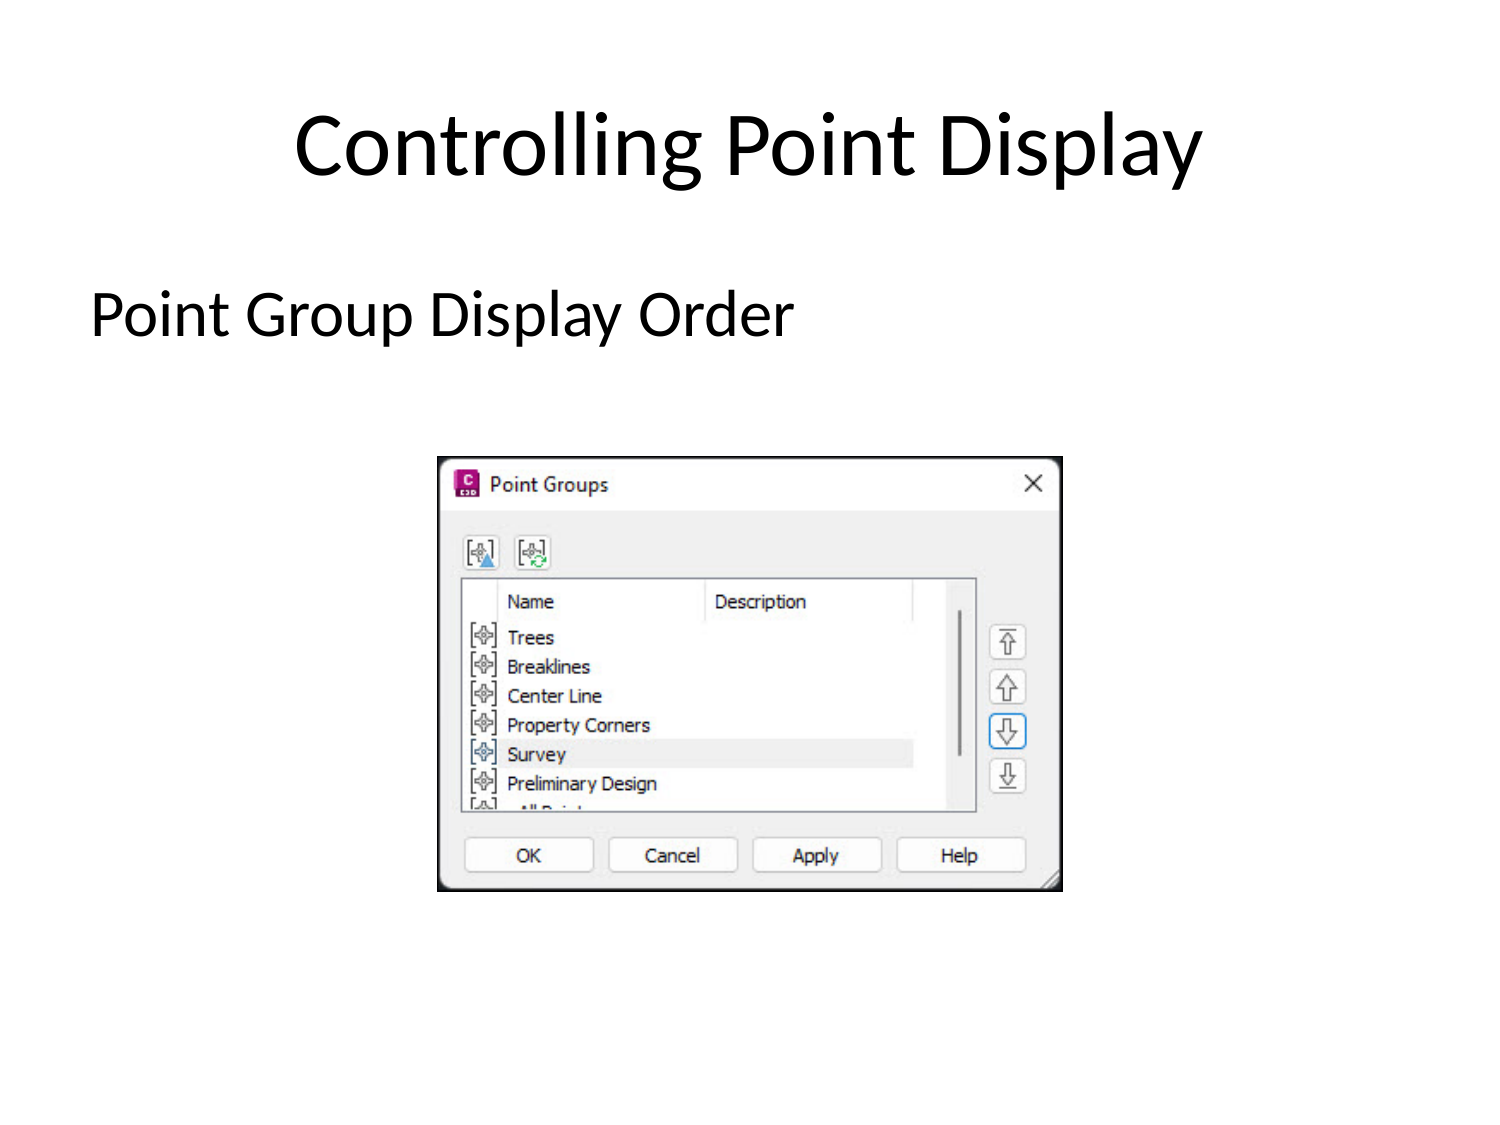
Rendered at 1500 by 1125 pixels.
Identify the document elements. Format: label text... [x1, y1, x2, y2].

title Controlling Point Display [75, 45, 1425, 233]
list Point Group Display Order [75, 262, 1425, 1005]
picture [437, 455, 1063, 892]
